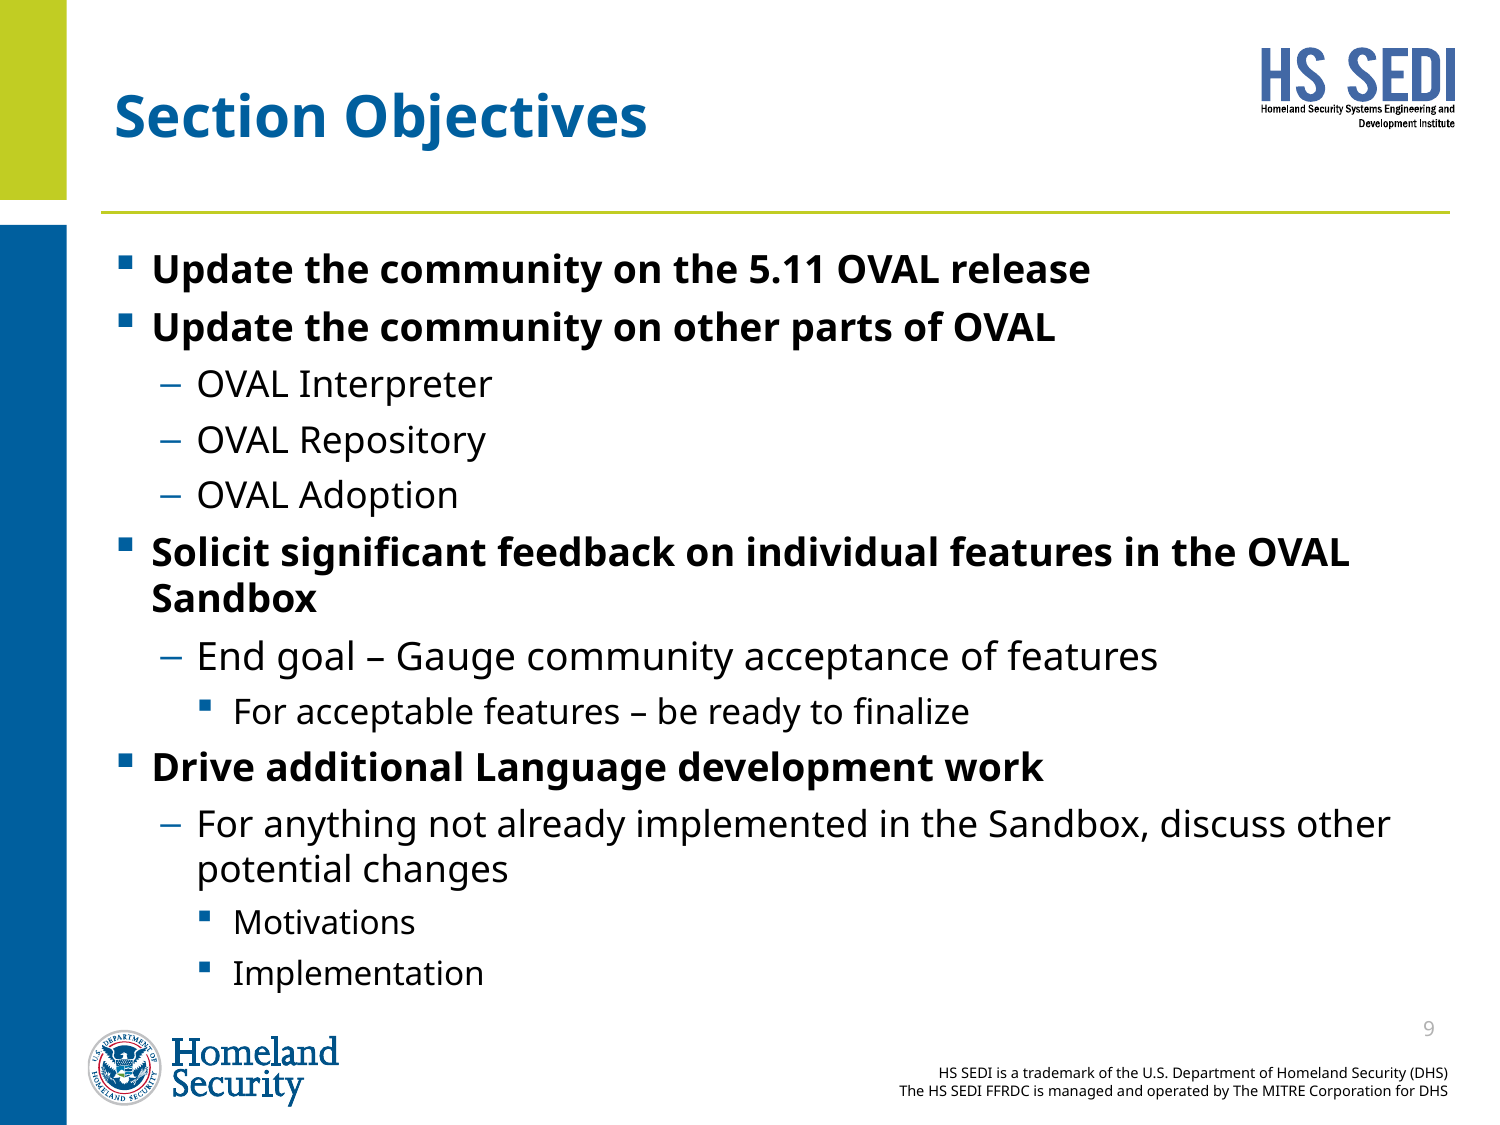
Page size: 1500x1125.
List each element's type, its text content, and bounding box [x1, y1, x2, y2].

slide_number 9 [1368, 1021, 1450, 1052]
list Update the community on the 5.11 OVAL release Update the community on other parts of OVAL OVAL Interpreter OVAL Repository OVAL Adoption Solicit significant feedback on individual features in the OVAL Sandbox End goal – Gauge community acceptance of features For acceptable features – be ready to finalize Drive additional Language development work For anything not already implemented in the Sandbox, discuss other potential changes Motivations Implementation [99, 237, 1450, 1005]
title Section Objectives [99, 45, 1248, 188]
